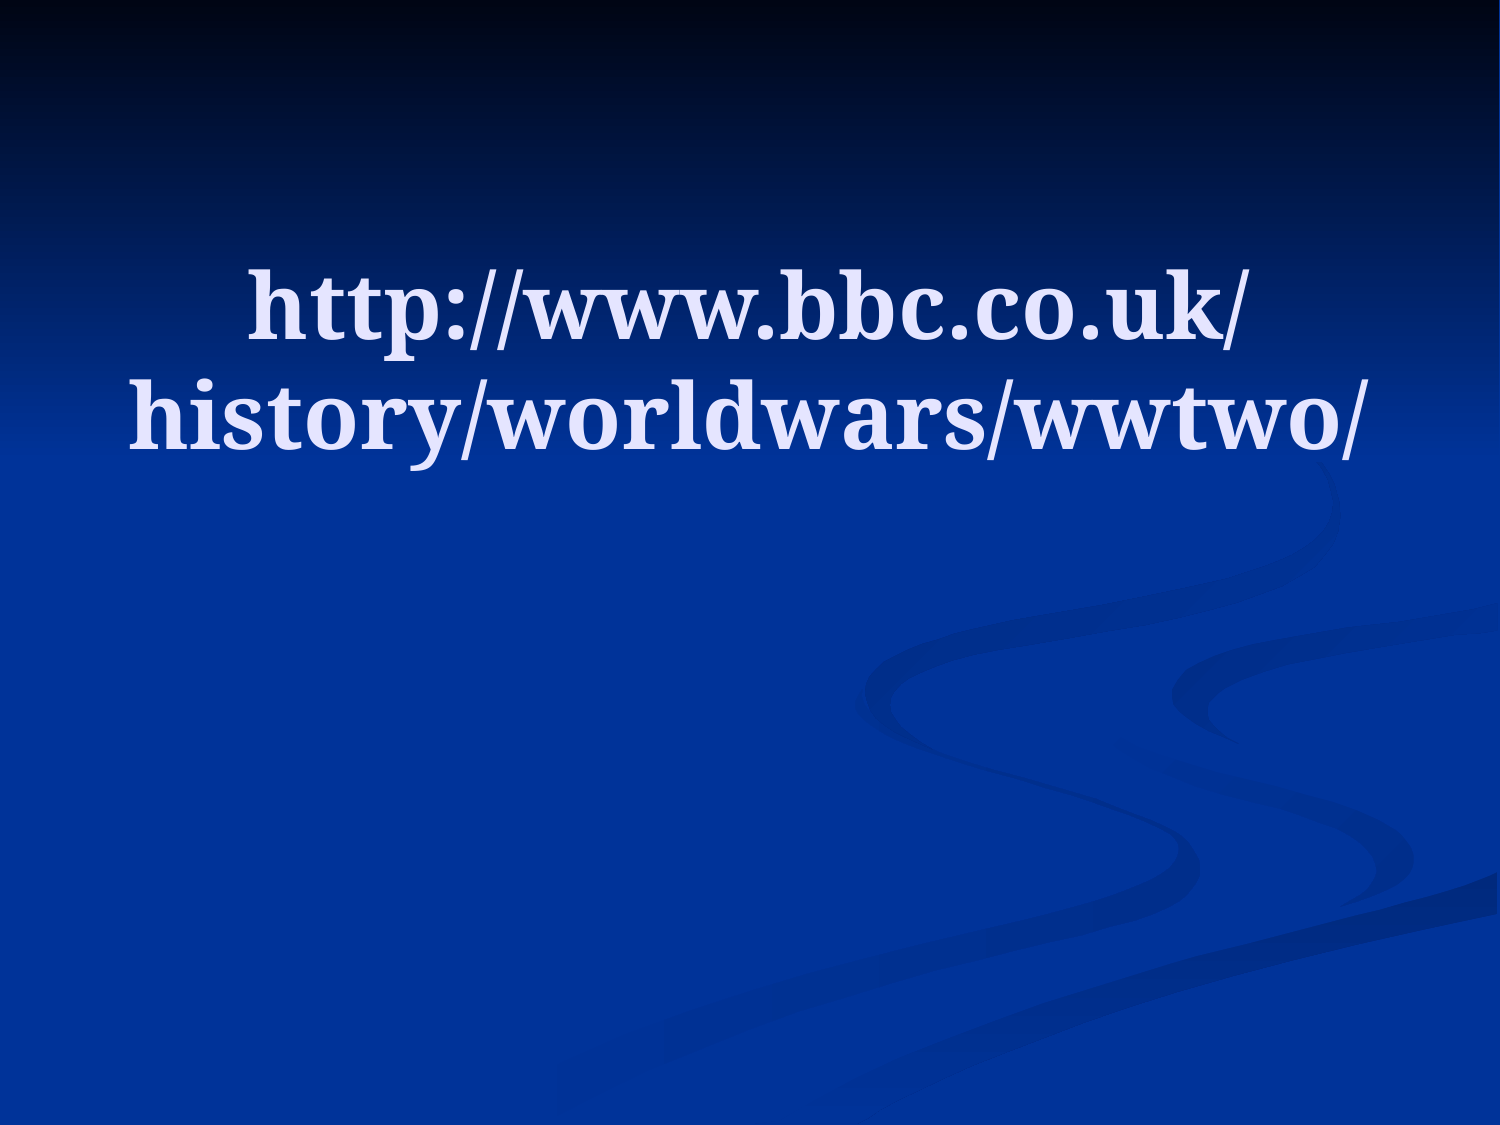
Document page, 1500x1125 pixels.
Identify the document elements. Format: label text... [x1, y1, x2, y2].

title http://www.bbc.co.uk/history/worldwars/wwtwo/ [111, 373, 1388, 563]
